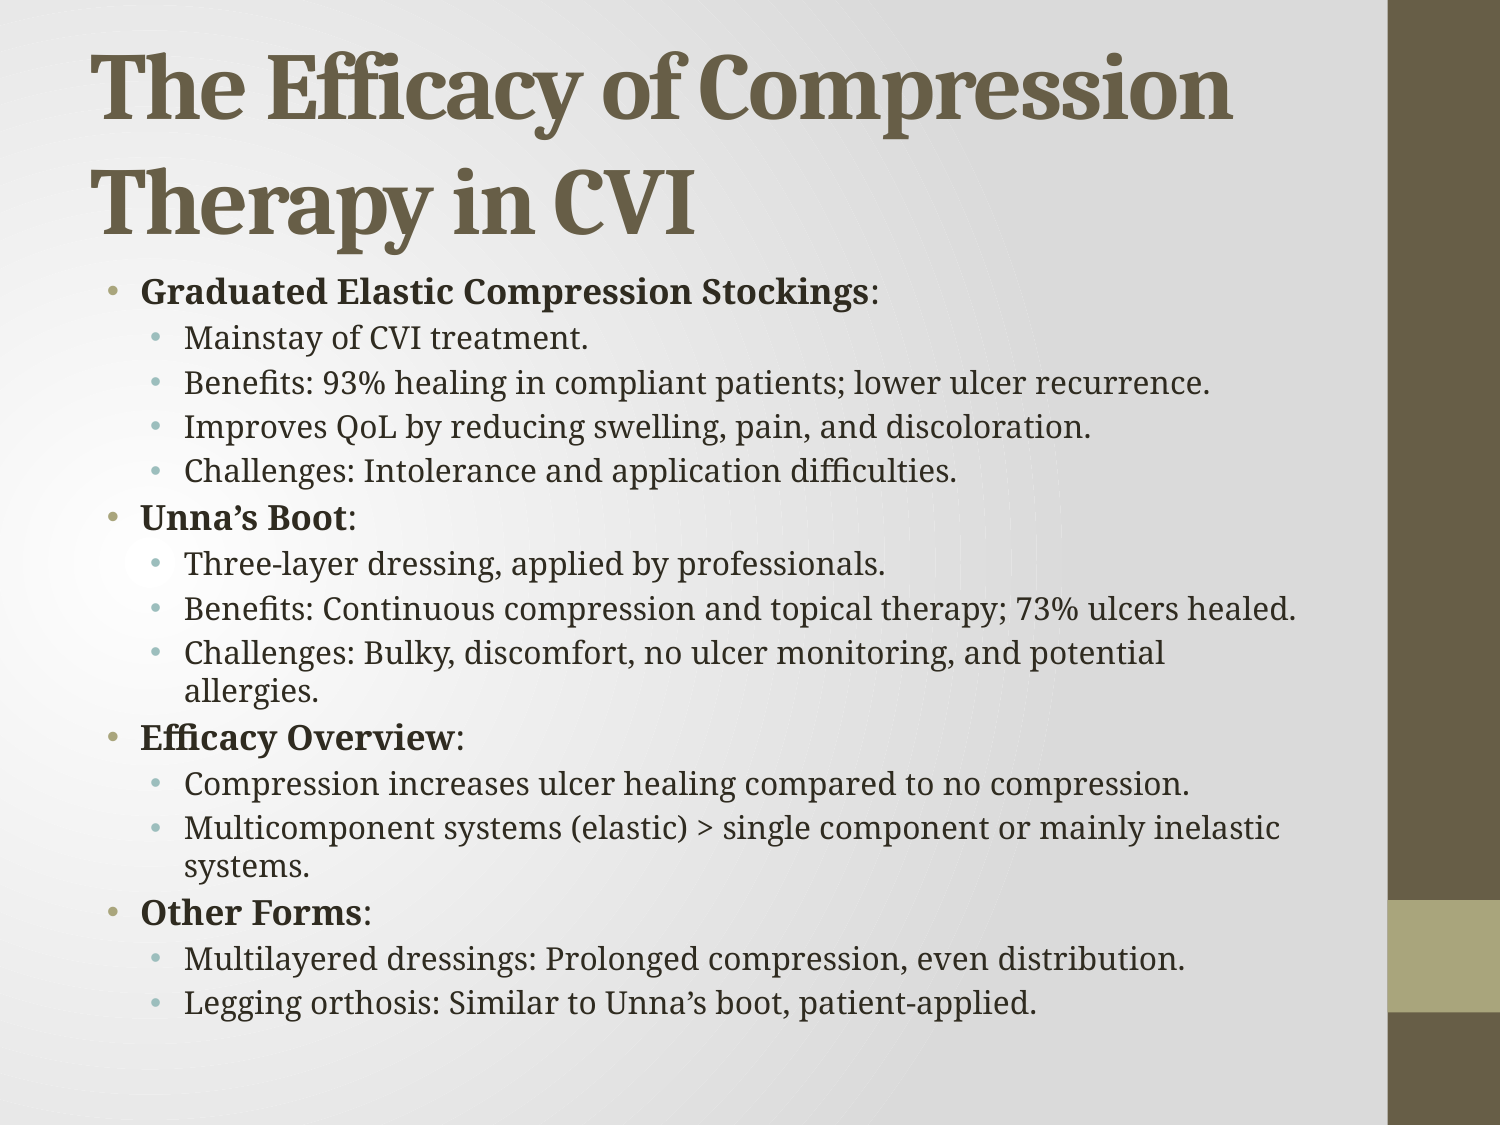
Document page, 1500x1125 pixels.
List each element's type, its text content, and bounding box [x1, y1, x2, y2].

list Graduated Elastic Compression Stockings: Mainstay of CVI treatment. Benefits: 93% healing in compliant patients; lower ulcer recurrence. Improves QoL by reducing swelling, pain, and discoloration. Challenges: Intolerance and application difficulties. Unna’s Boot: Three-layer dressing, applied by professionals. Benefits: Continuous compression and topical therapy; 73% ulcers healed. Challenges: Bulky, discomfort, no ulcer monitoring, and potential allergies. Efficacy Overview: Compression increases ulcer healing compared to no compression. Multicomponent systems (elastic) > single component or mainly inelastic systems. Other Forms: Multilayered dressings: Prolonged compression, even distribution. Legging orthosis: Similar to Unna’s boot, patient-applied. [75, 262, 1325, 1050]
title The Efficacy of Compression Therapy in CVI [75, 45, 1325, 233]
